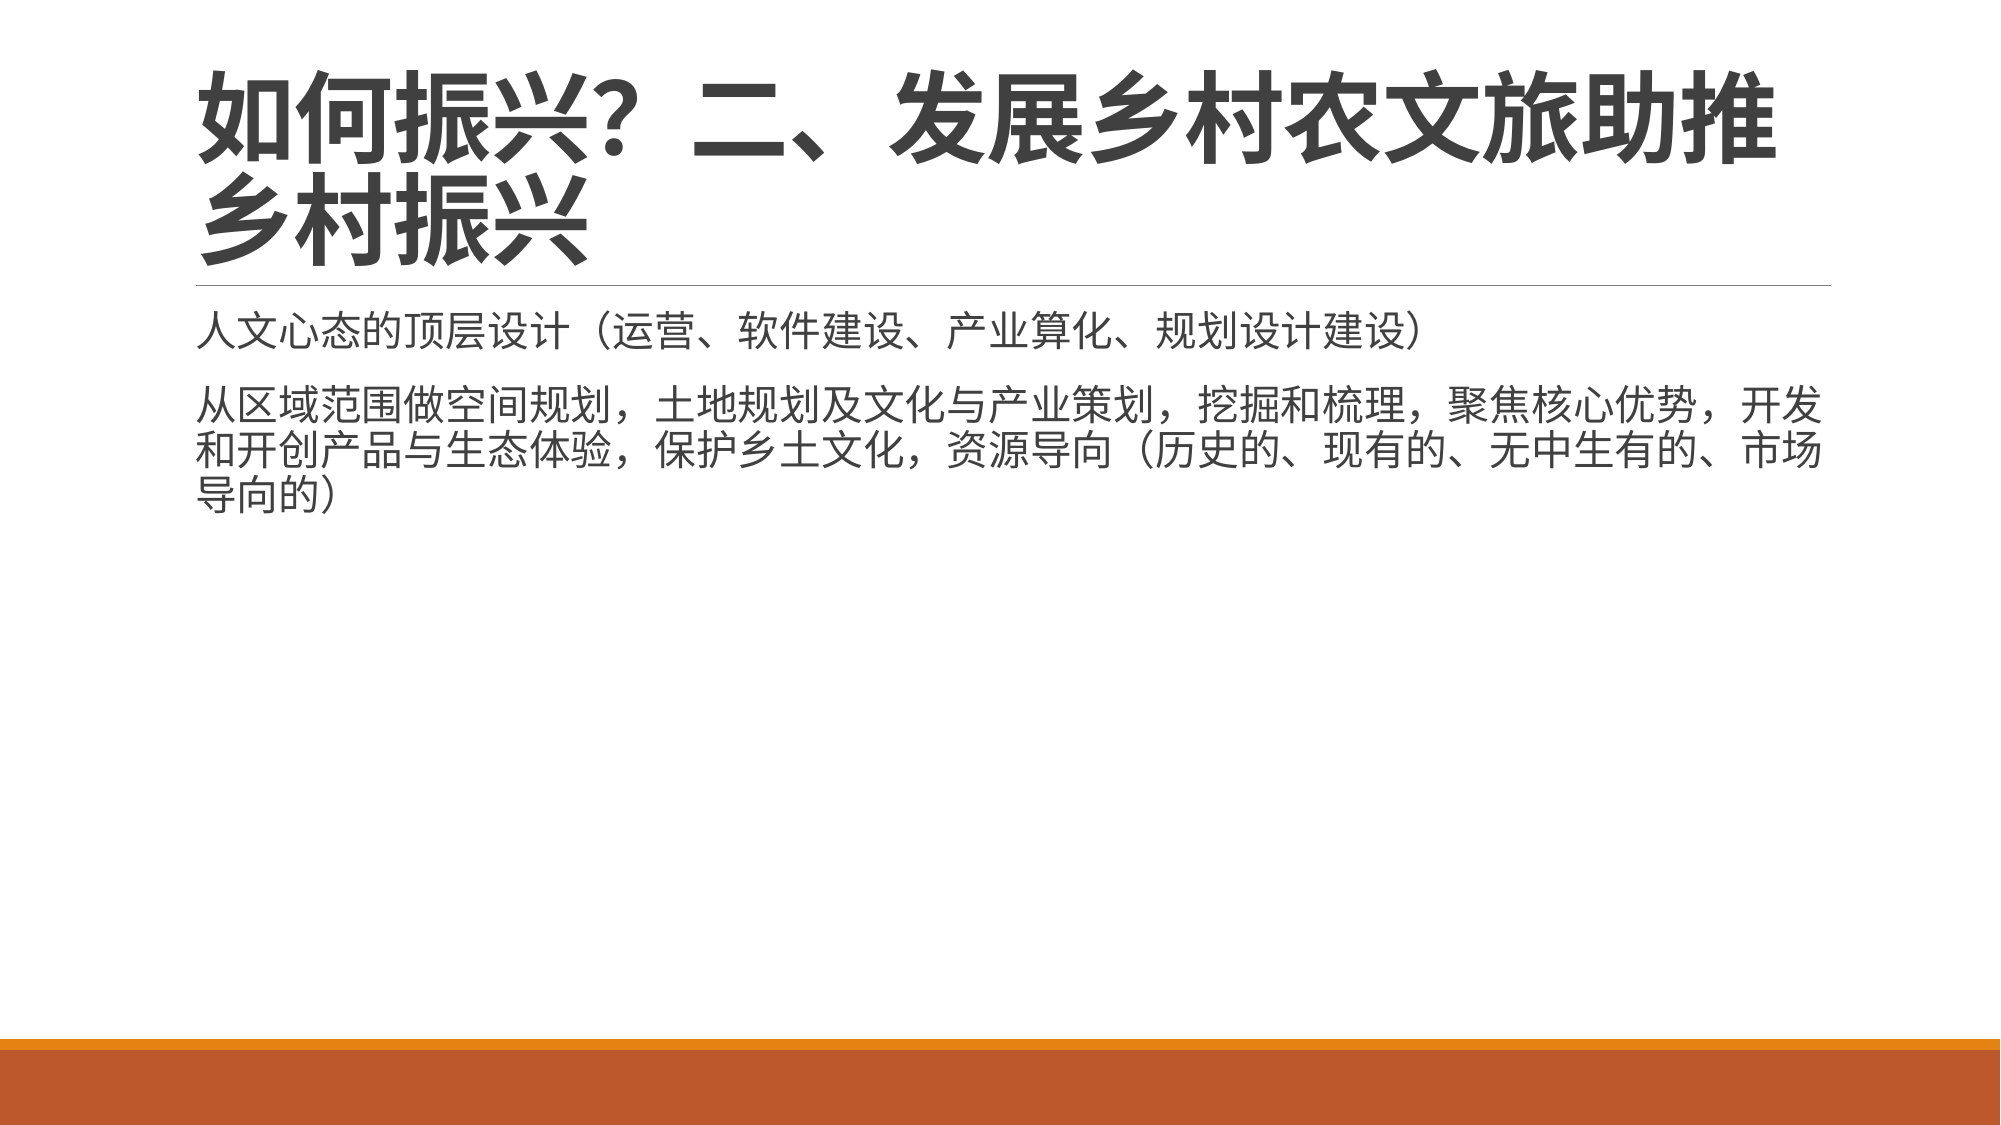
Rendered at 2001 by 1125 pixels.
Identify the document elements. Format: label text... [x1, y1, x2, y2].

title 如何振兴？二、发展乡村农文旅助推乡村振兴 [180, 47, 1830, 285]
list 人文心态的顶层设计（运营、软件建设、产业算化、规划设计建设） 从区域范围做空间规划，土地规划及文化与产业策划，挖掘和梳理，聚焦核心优势，开发和开创产品与生态体验，保护乡土文化，资源导向（历史的、现有的、无中生有的、市场导向的） [180, 302, 1830, 963]
